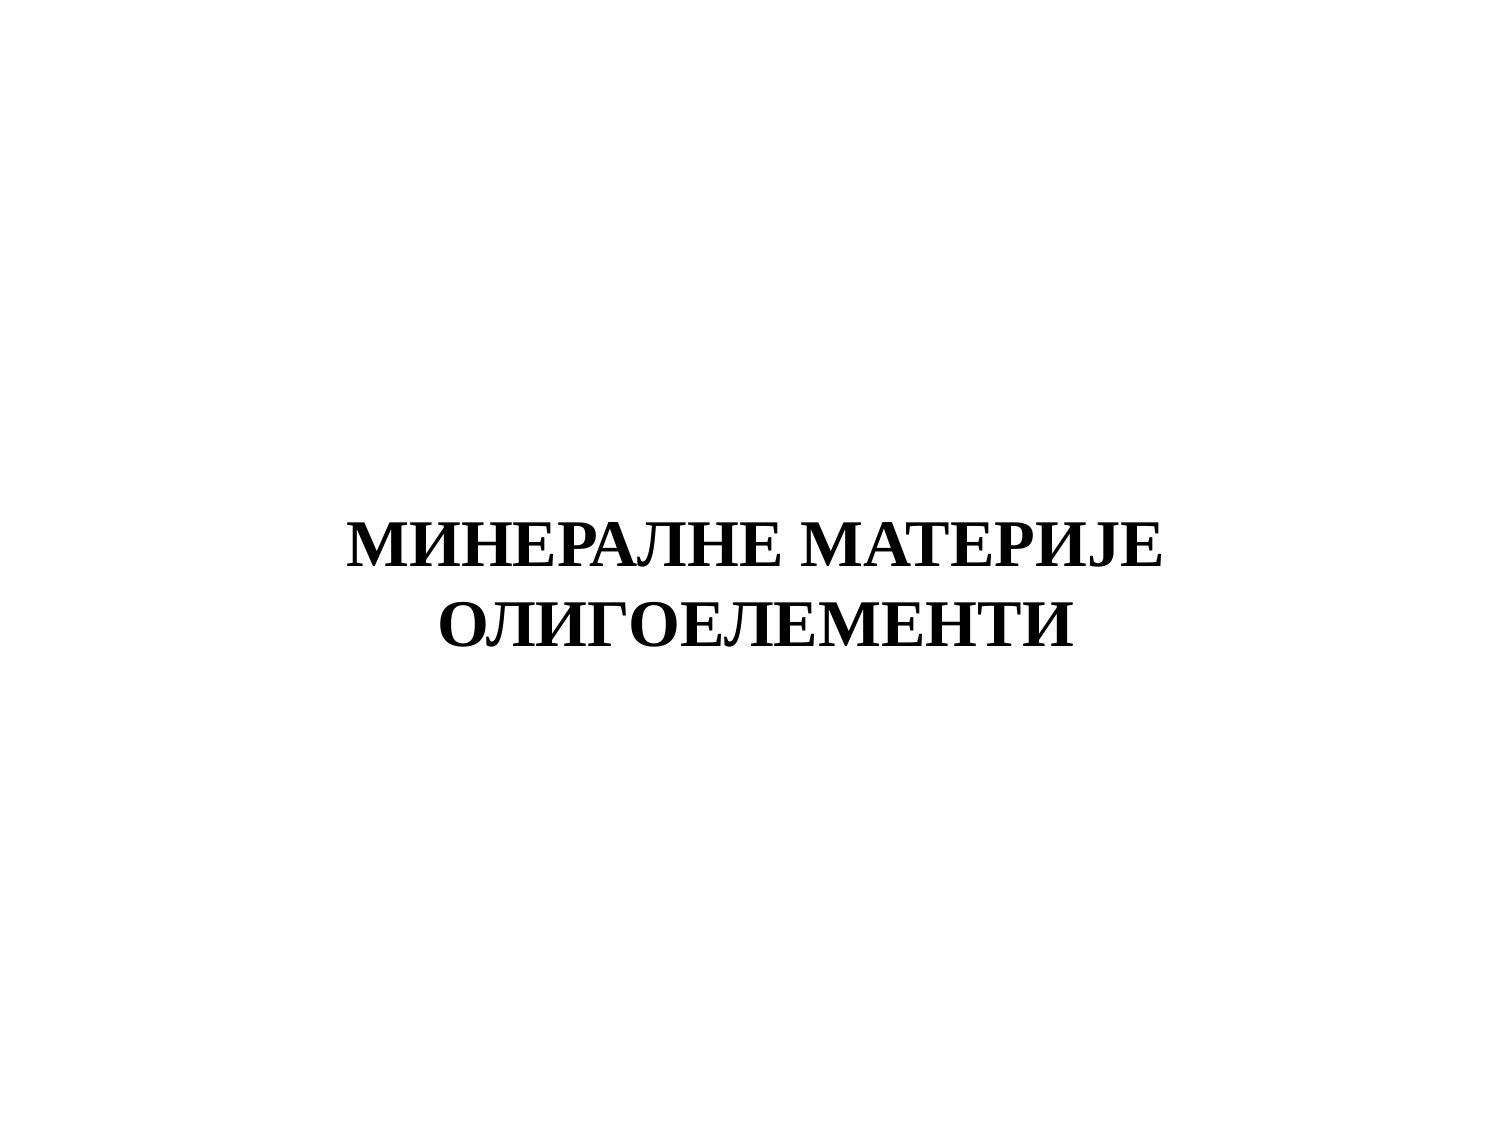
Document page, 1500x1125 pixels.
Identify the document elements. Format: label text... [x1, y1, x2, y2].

text_box МИНЕРАЛНЕ МАТЕРИЈЕ ОЛИГОЕЛЕМЕНТИ [12, 492, 1500, 668]
